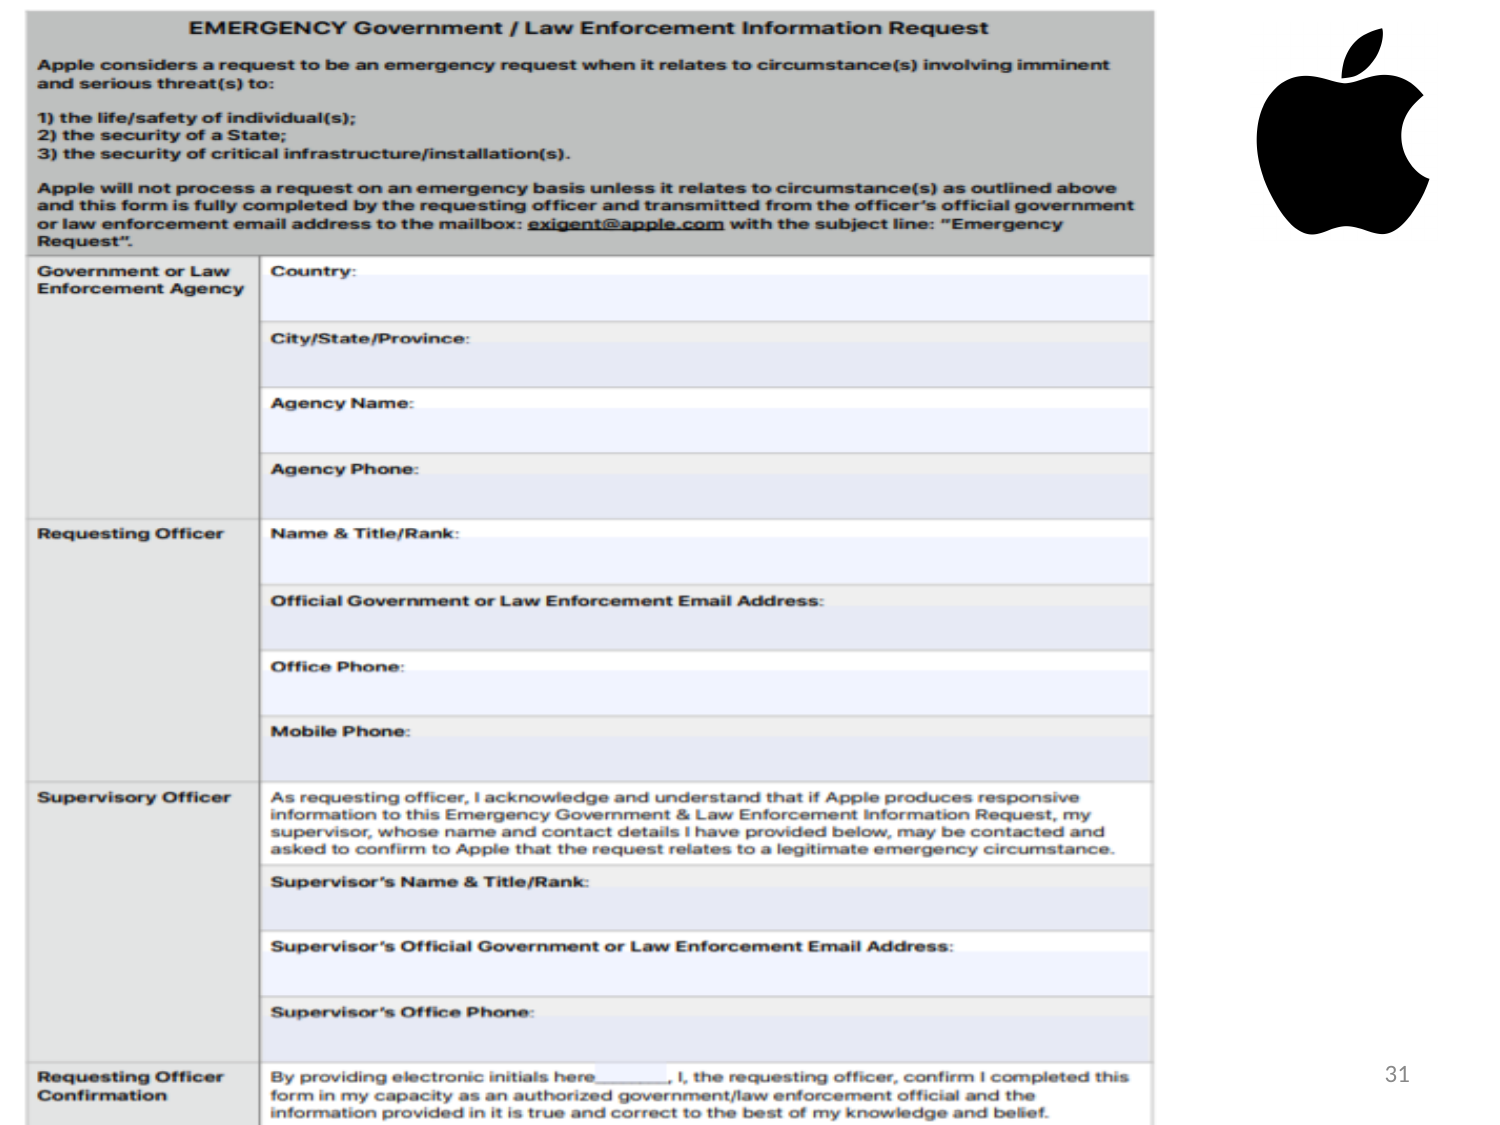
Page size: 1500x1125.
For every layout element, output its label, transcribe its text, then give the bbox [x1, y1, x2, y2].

picture [1249, 22, 1438, 241]
slide_number 31 [1163, 1042, 1425, 1103]
picture [14, 7, 1159, 1125]
